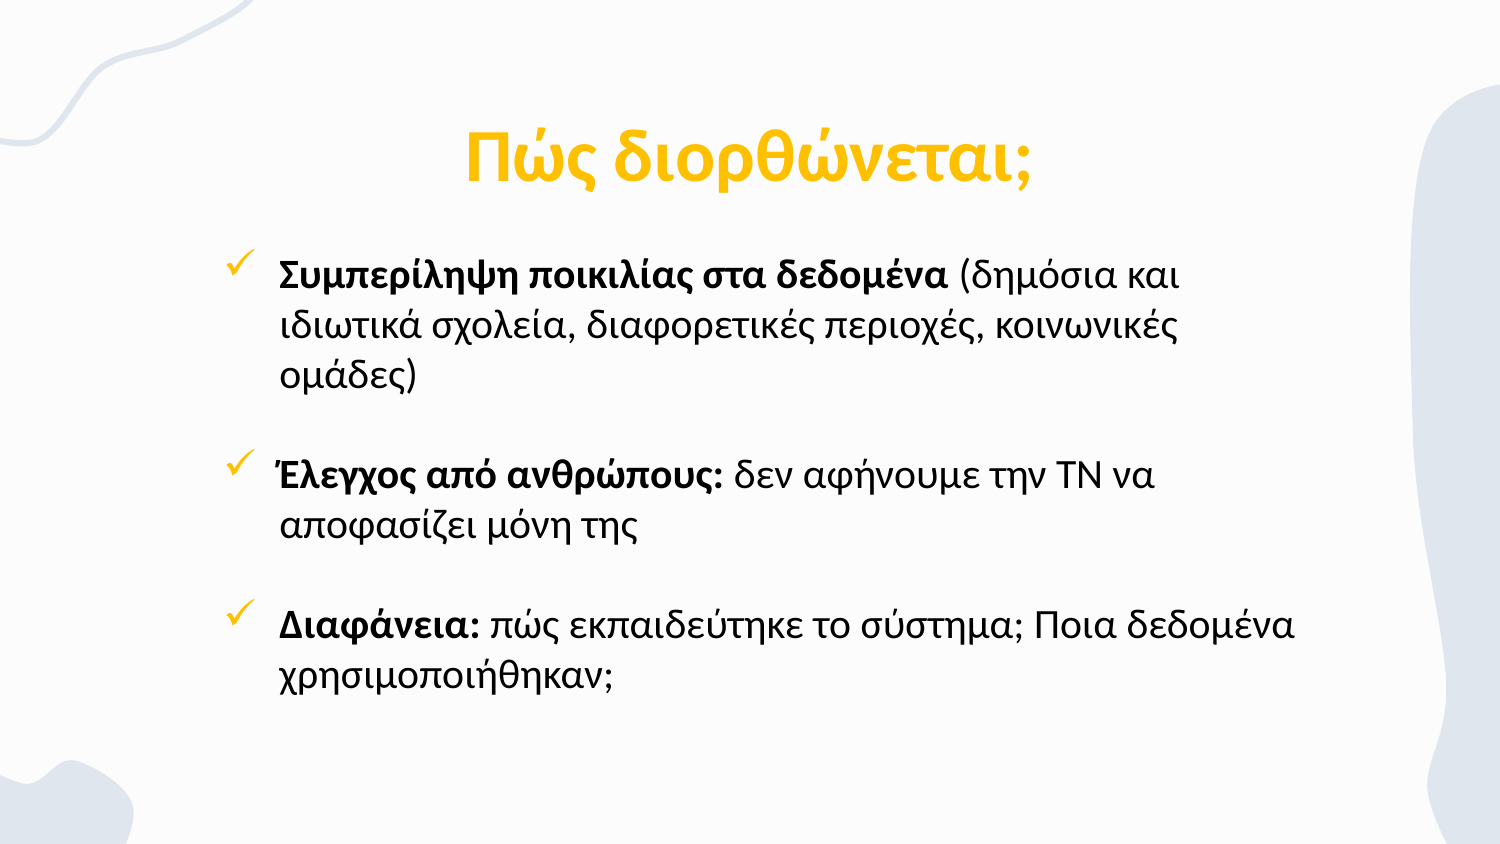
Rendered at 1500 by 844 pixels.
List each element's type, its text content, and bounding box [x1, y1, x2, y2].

text_box Συμπερίληψη ποικιλίας στα δεδομένα (δημόσια και ιδιωτικά σχολεία, διαφορετικές περιοχές, κοινωνικές ομάδες) Έλεγχος από ανθρώπους: δεν αφήνουμε την ΤΝ να αποφασίζει μόνη της Διαφάνεια: πώς εκπαιδεύτηκε το σύστημα; Ποια δεδομένα χρησιμοποιήθηκαν; [208, 239, 1337, 705]
title Πώς διορθώνεται; [118, 77, 1382, 192]
